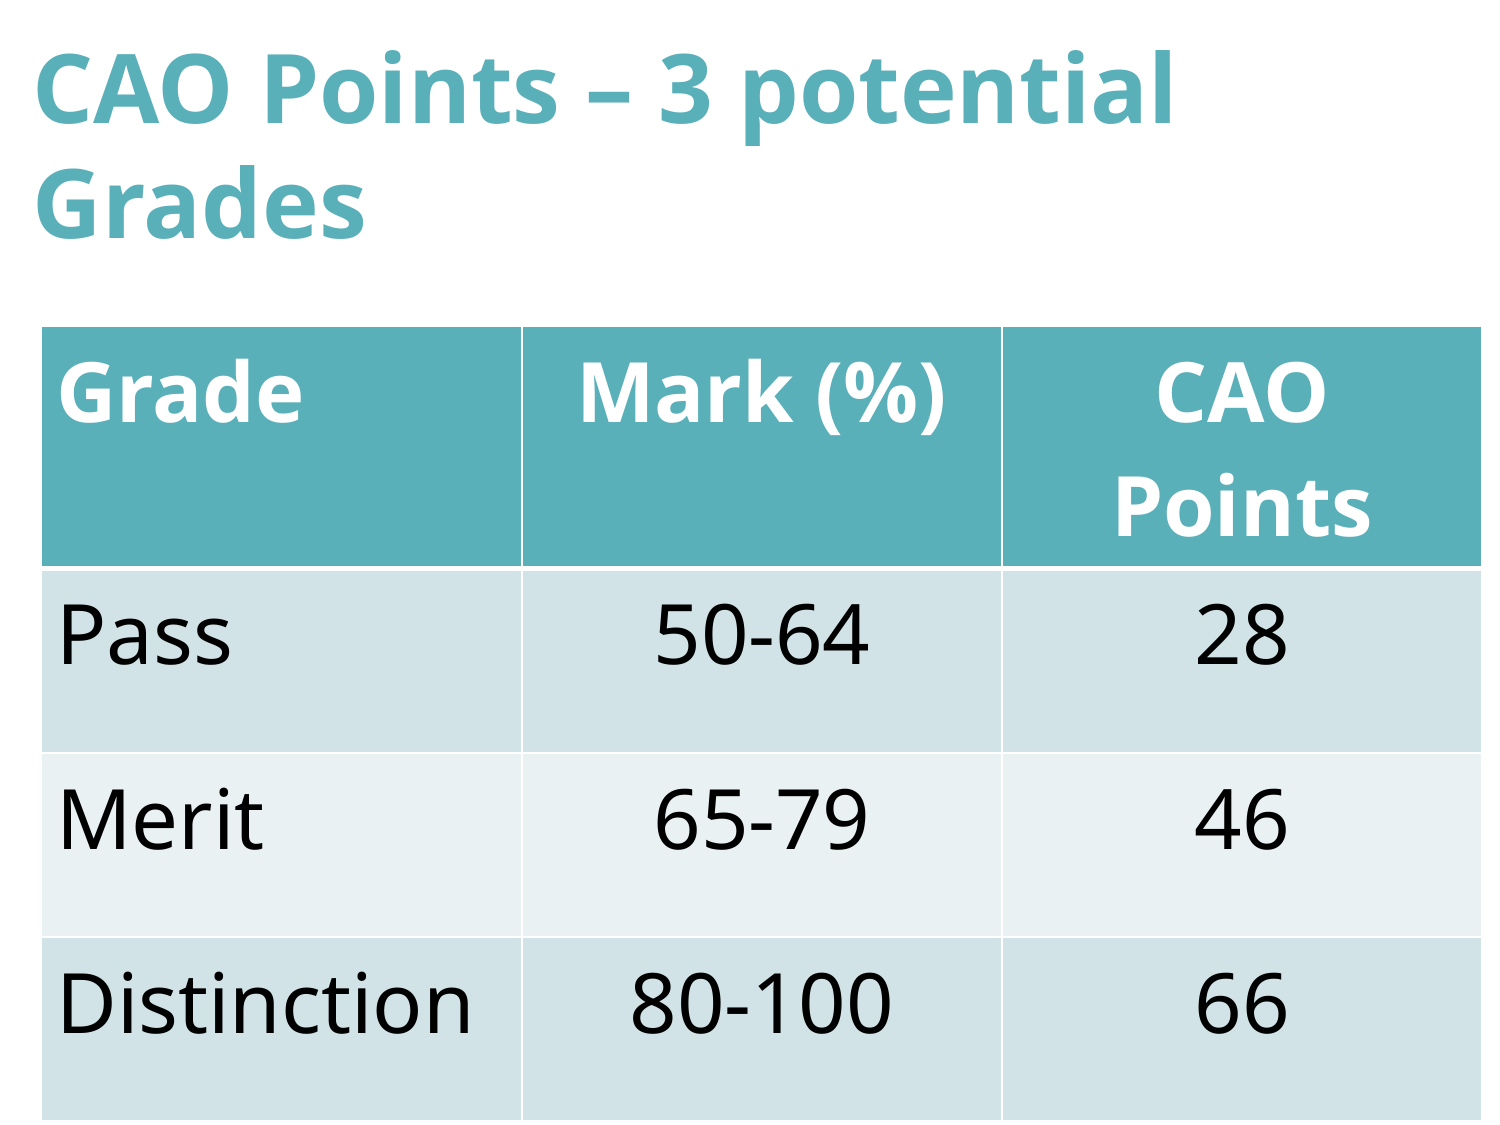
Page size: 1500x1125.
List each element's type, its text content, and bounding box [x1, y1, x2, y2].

table_cell 66 [1003, 938, 1481, 1120]
table_cell Distinction [42, 938, 521, 1120]
table_cell Merit [42, 754, 521, 936]
title CAO Points – 3 potential Grades [17, 19, 1436, 266]
table_cell 46 [1003, 754, 1481, 936]
table_cell 28 [1003, 571, 1481, 752]
table_cell 65-79 [523, 754, 1001, 936]
table_cell 50-64 [523, 571, 1001, 752]
table_cell 80-100 [523, 938, 1001, 1120]
table_header CAO Points [1003, 327, 1481, 566]
table_header Grade [42, 327, 521, 566]
table_header Mark (%) [523, 327, 1001, 566]
table_cell Pass [42, 571, 521, 752]
